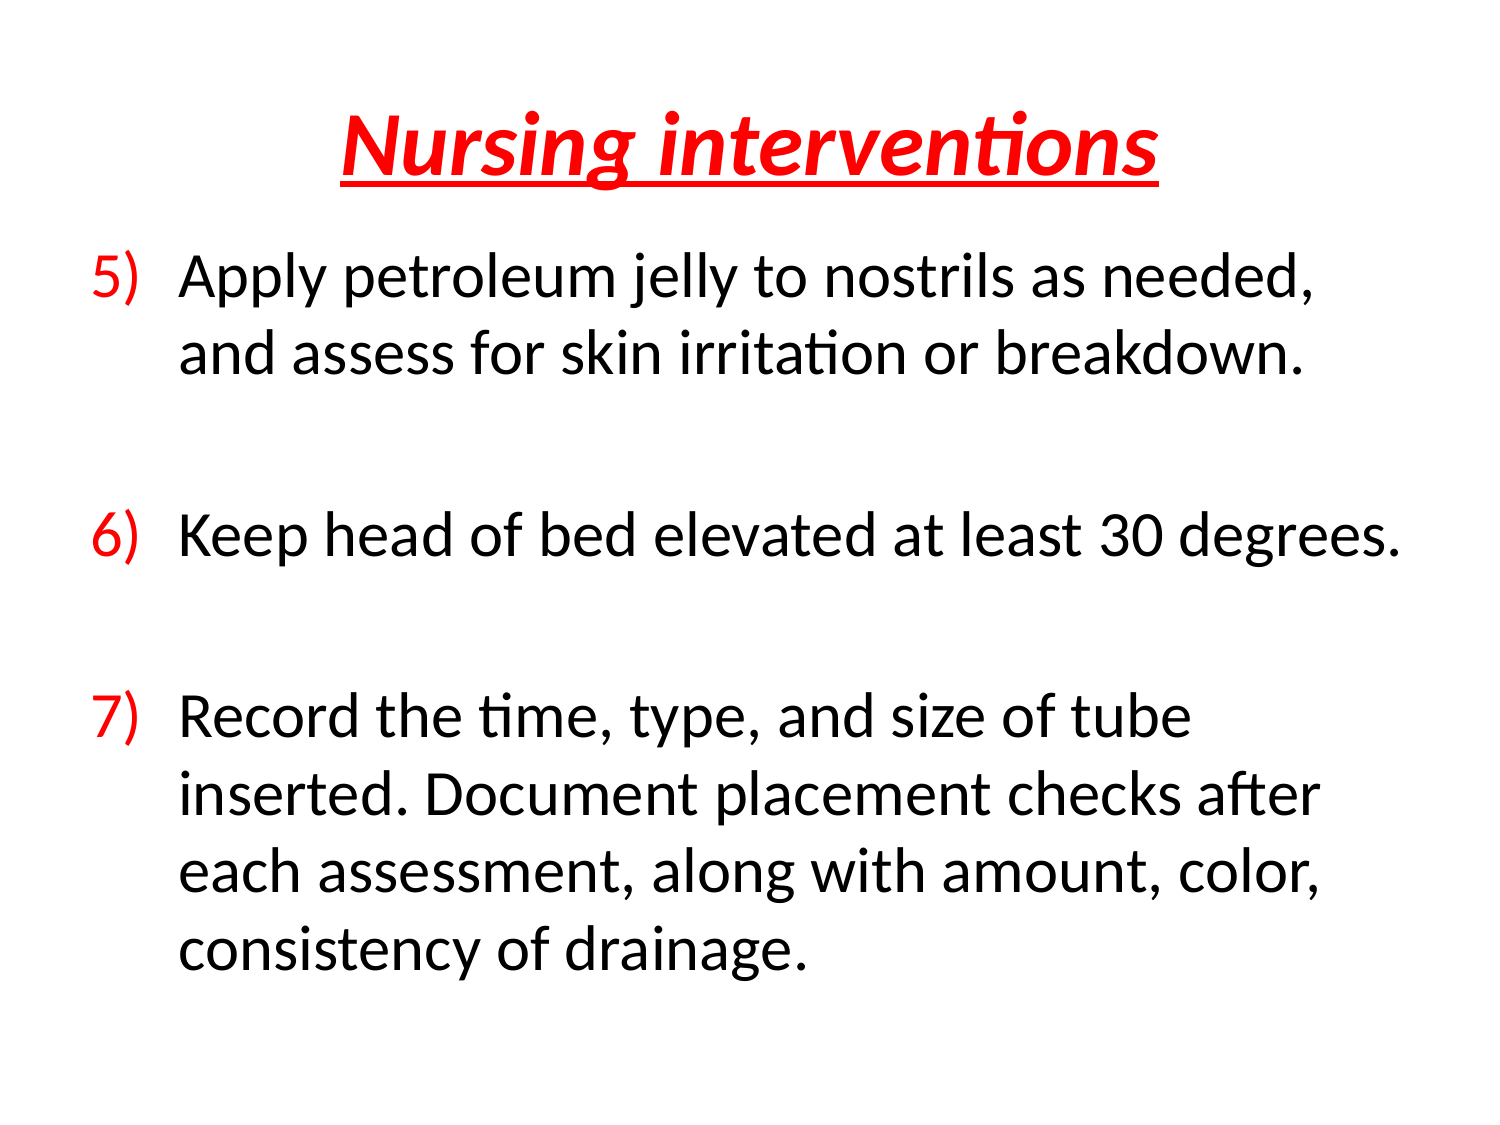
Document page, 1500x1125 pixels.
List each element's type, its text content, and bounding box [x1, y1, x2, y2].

list Apply petroleum jelly to nostrils as needed, and assess for skin irritation or breakdown. Keep head of bed elevated at least 30 degrees. Record the time, type, and size of tube inserted. Document placement checks after each assessment, along with amount, color, consistency of drainage. [75, 224, 1425, 1018]
title Nursing interventions [75, 45, 1425, 224]
